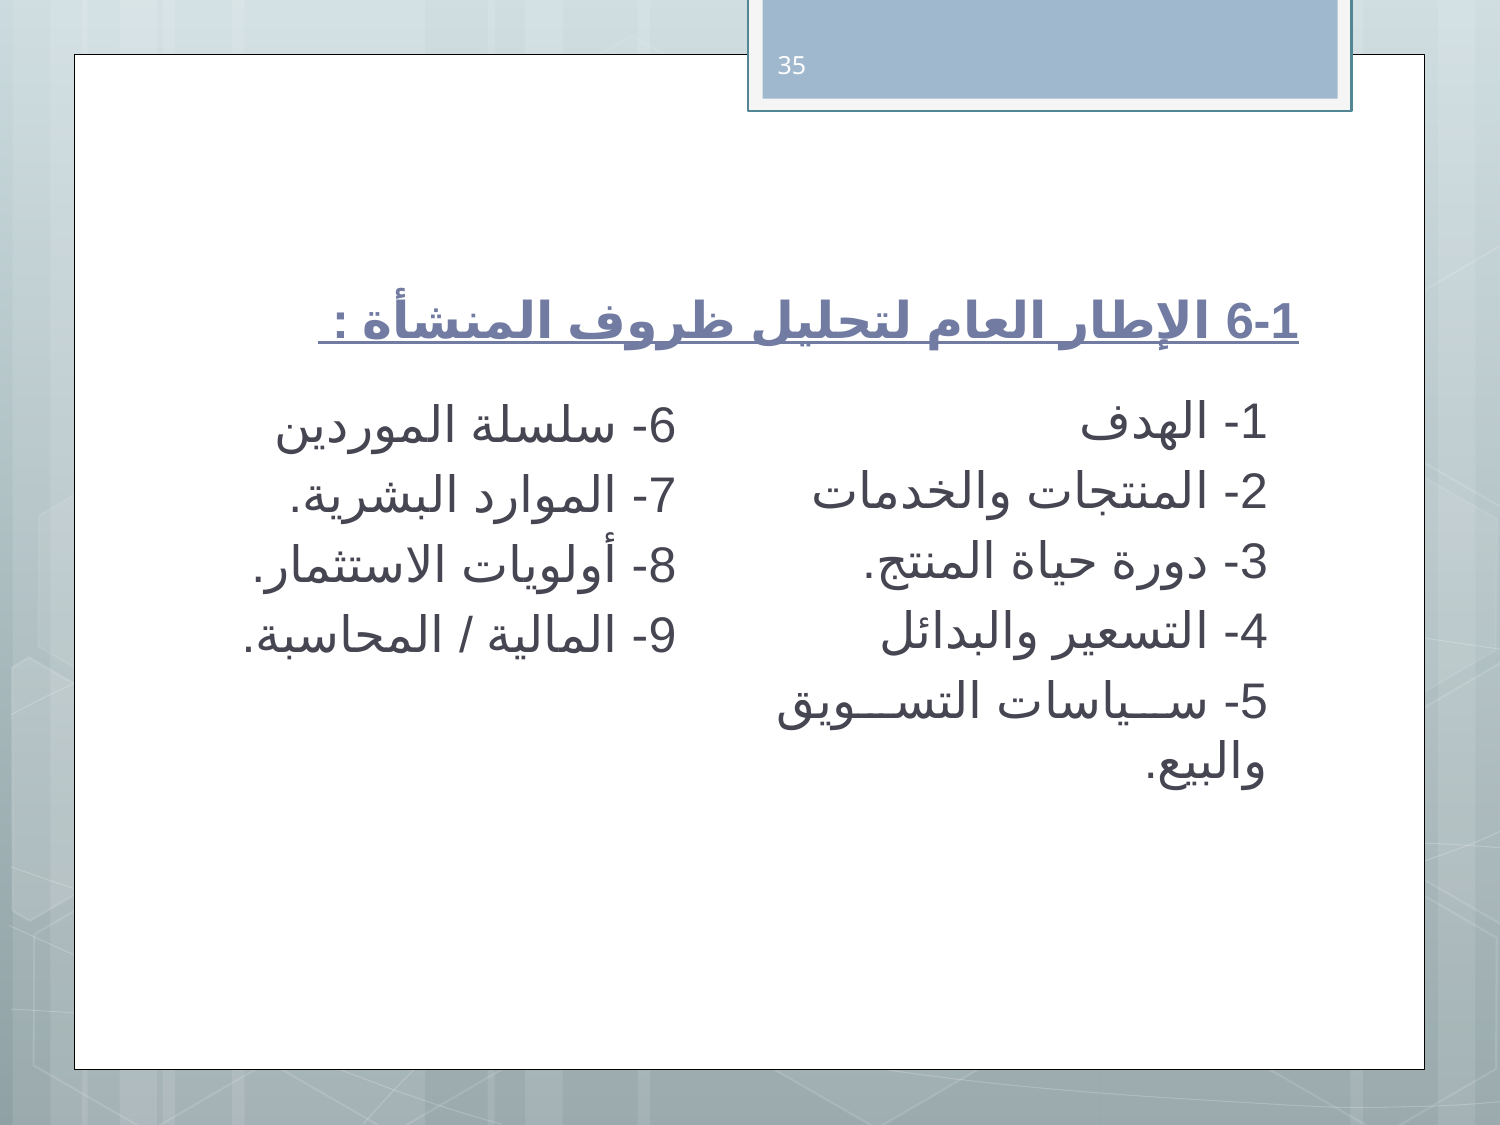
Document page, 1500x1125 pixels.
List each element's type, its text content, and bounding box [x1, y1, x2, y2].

text_box 6- سلسلة الموردين 7- الموارد البشرية. 8- أولويات الاستثمار. 9- المالية / المحاسبة. [159, 385, 691, 670]
title 6-1 الإطار العام لتحليل ظروف المنشأة : [171, 168, 1324, 357]
list 1- الهدف 2- المنتجات والخدمات 3- دورة حياة المنتج. 4- التسعير والبدائل 5- سياسات التسويق والبيع. [761, 381, 1283, 957]
slide_number 35 [762, 36, 982, 97]
